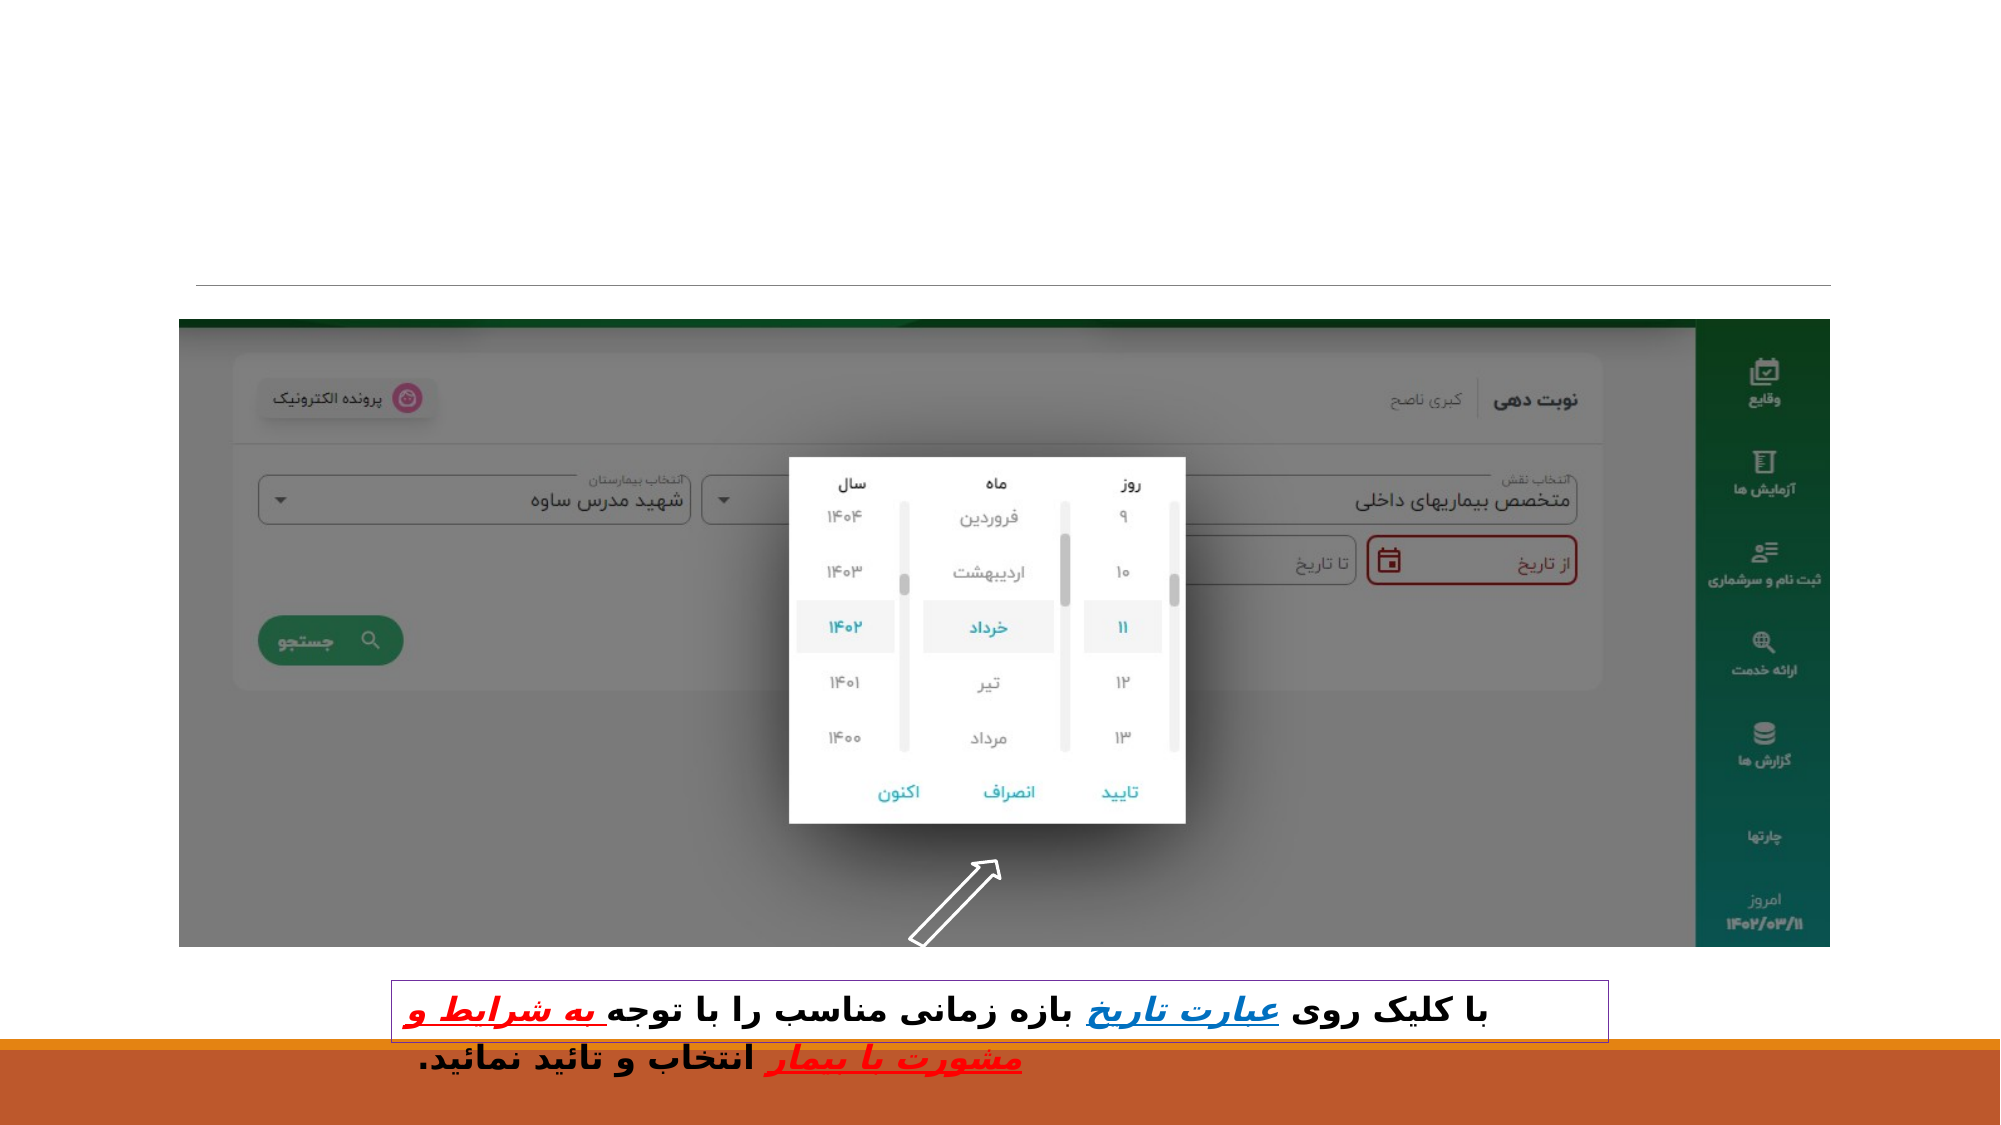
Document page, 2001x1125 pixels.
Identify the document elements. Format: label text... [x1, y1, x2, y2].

text_box با کلیک روی عبارت تاریخ بازه زمانی مناسب را با توجه به شرایط و مشورت با بیمار انتخاب و تائید نمائید. [391, 980, 1609, 1043]
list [179, 318, 1831, 947]
